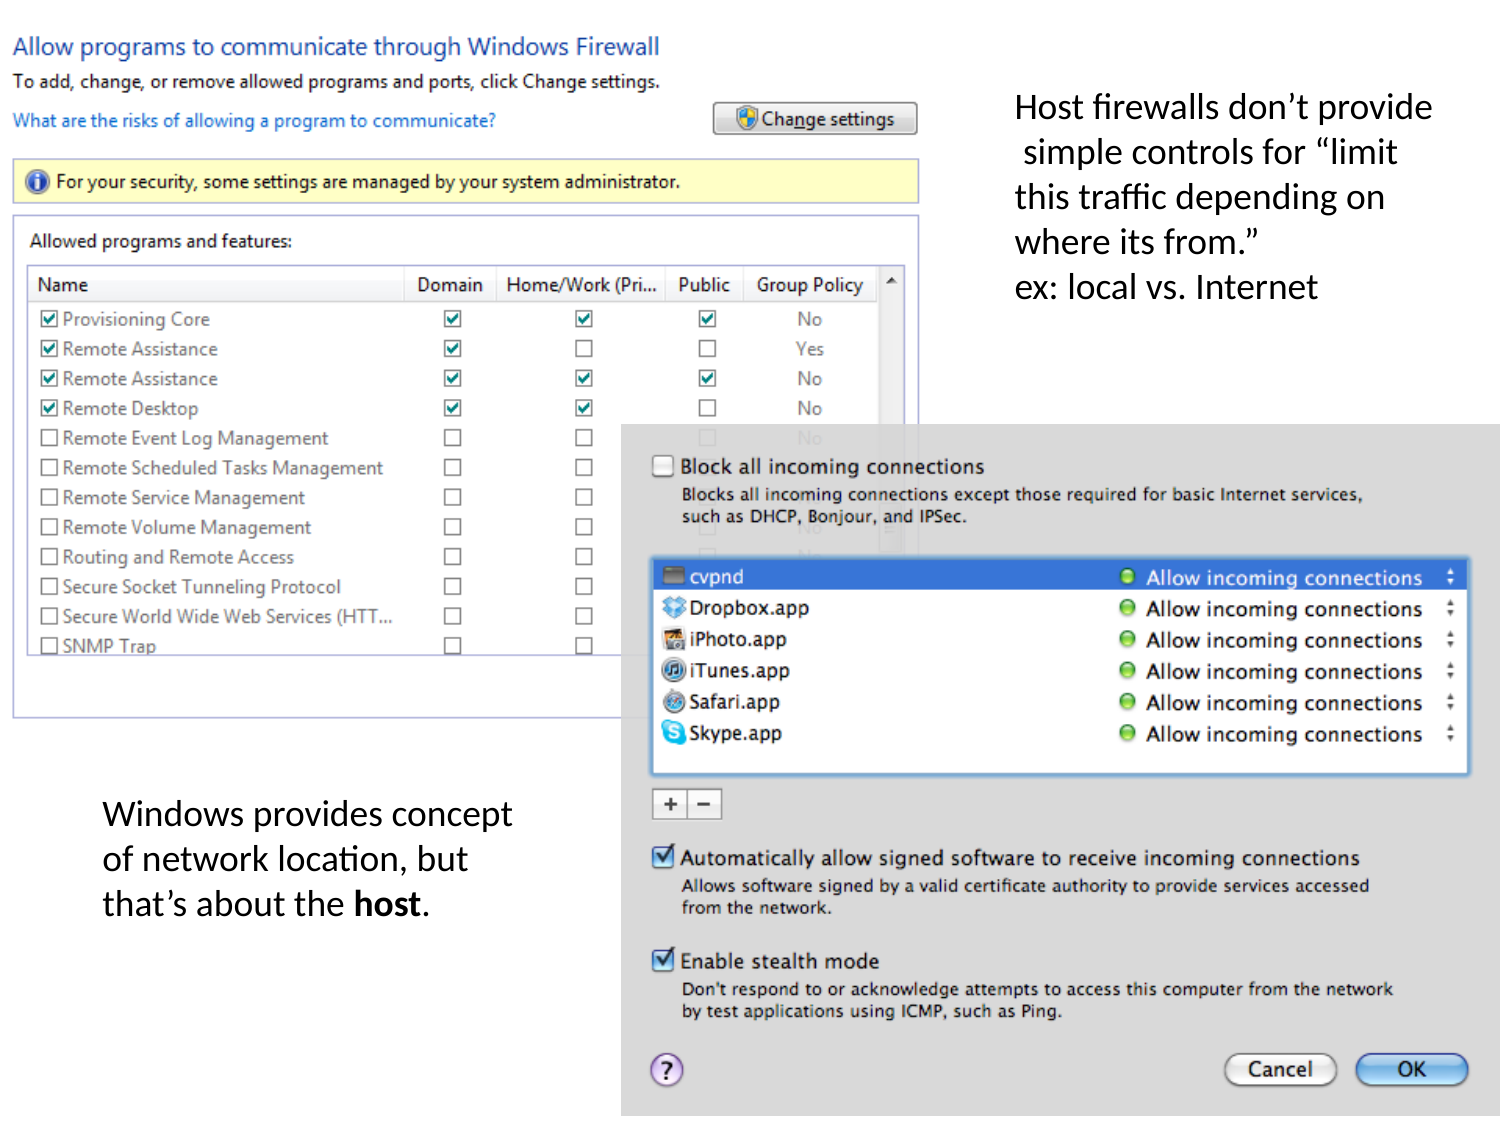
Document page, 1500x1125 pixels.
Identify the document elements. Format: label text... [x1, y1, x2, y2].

text_box Host firewalls don’t provide simple controls for “limit this traffic depending on where its from.” ex: local vs. Internet [999, 74, 1450, 315]
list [621, 424, 1500, 1116]
text_box Windows provides concept of network location, but that’s about the host. [87, 782, 538, 932]
picture [4, 24, 932, 773]
